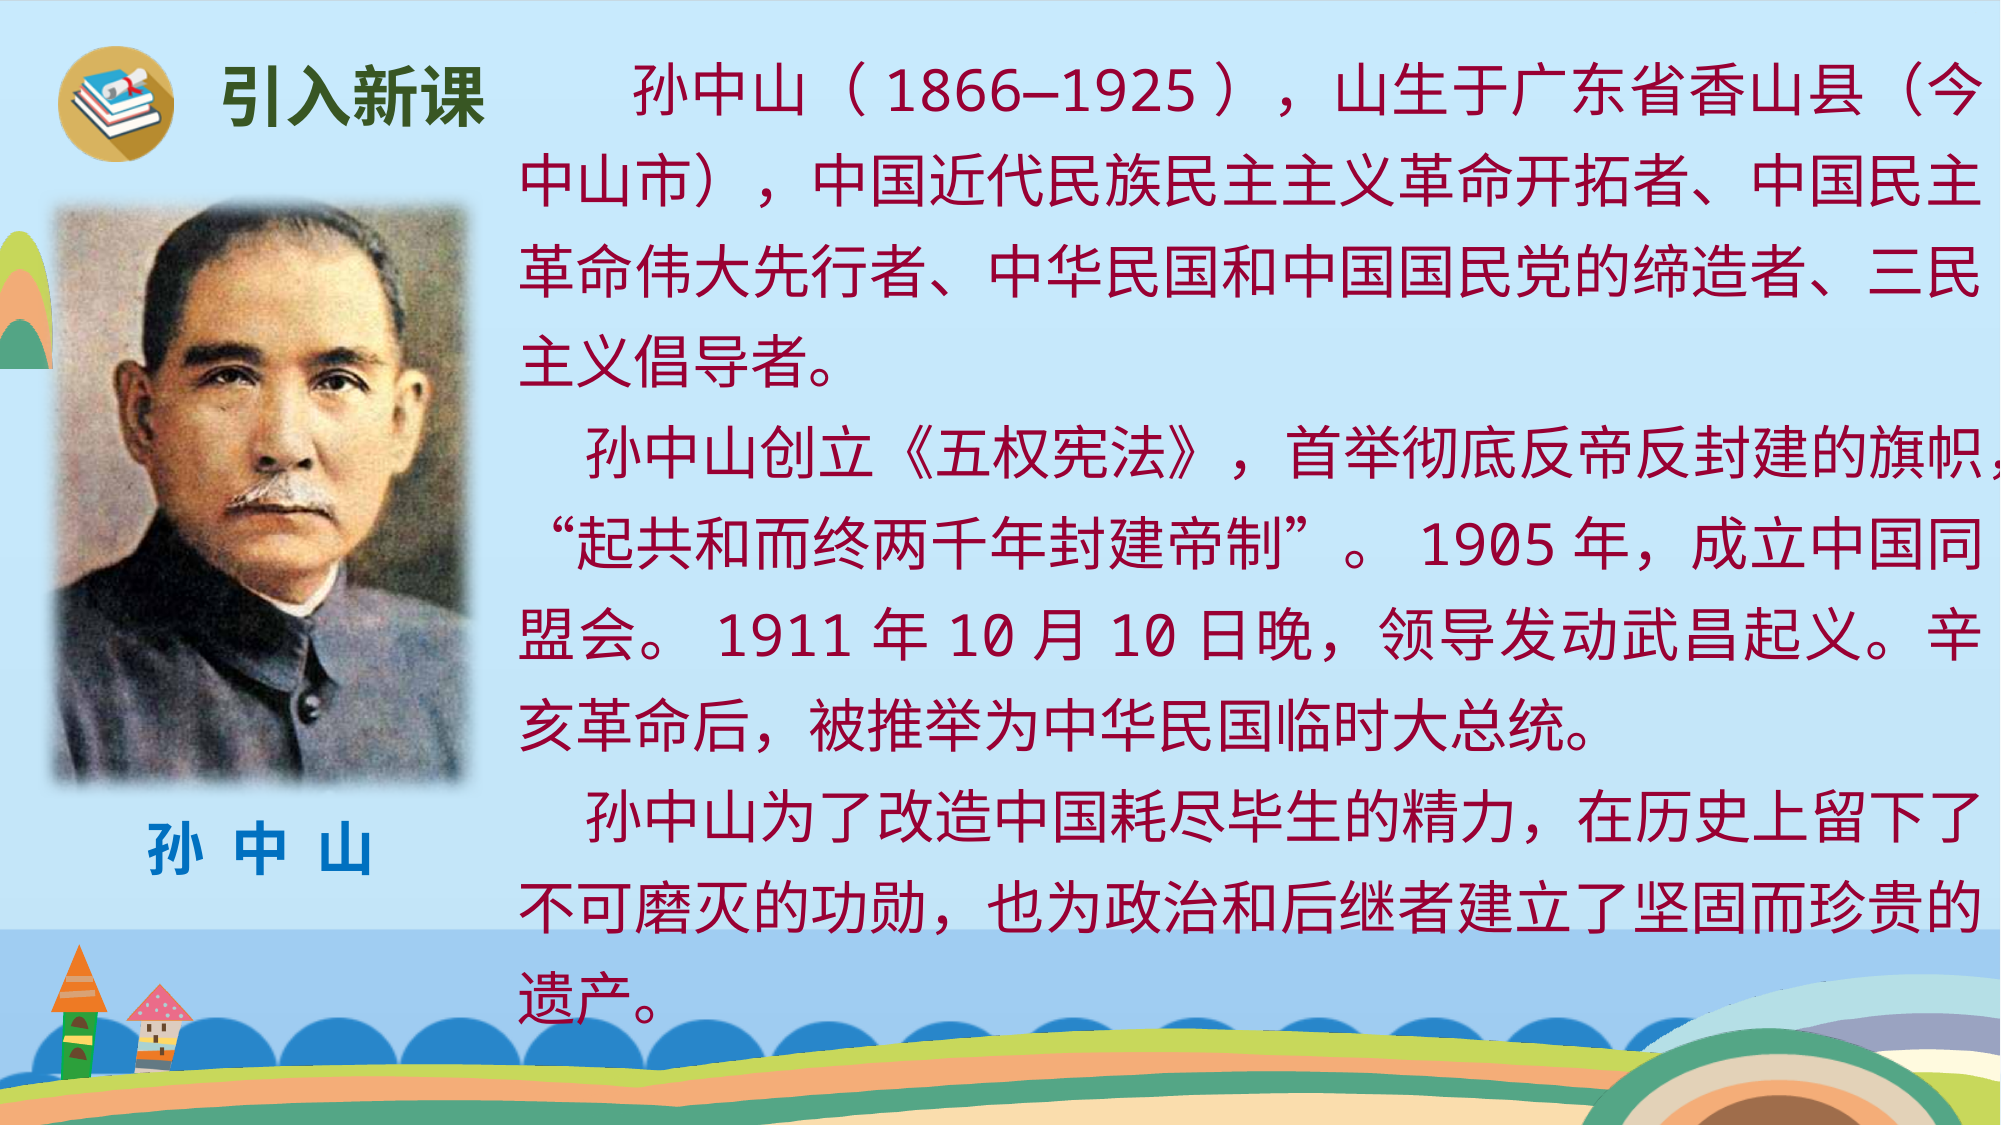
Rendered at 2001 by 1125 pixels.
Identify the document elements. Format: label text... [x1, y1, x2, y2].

text_box 引入新课 [203, 47, 502, 143]
text_box 孙 中 山 [131, 804, 390, 890]
text_box 孙中山（1866—1925），山生于广东省香山县（今中山市），中国近代民族民主主义革命开拓者、中国民主革命伟大先行者、中华民国和中国国民党的缔造者、三民主义倡导者。 孙中山创立《五权宪法》，首举彻底反帝反封建的旗帜，“起共和而终两千年封建帝制”。1905年，成立中国同盟会。1911年10月10日晚，领导发动武昌起义。辛亥革命后，被推举为中华民国临时大总统。 孙中山为了改造中国耗尽毕生的精力，在历史上留下了不可磨灭的功勋，也为政治和后继者建立了坚固而珍贵的遗产。 [502, 24, 2000, 1040]
picture [0, 0, 2001, 1125]
